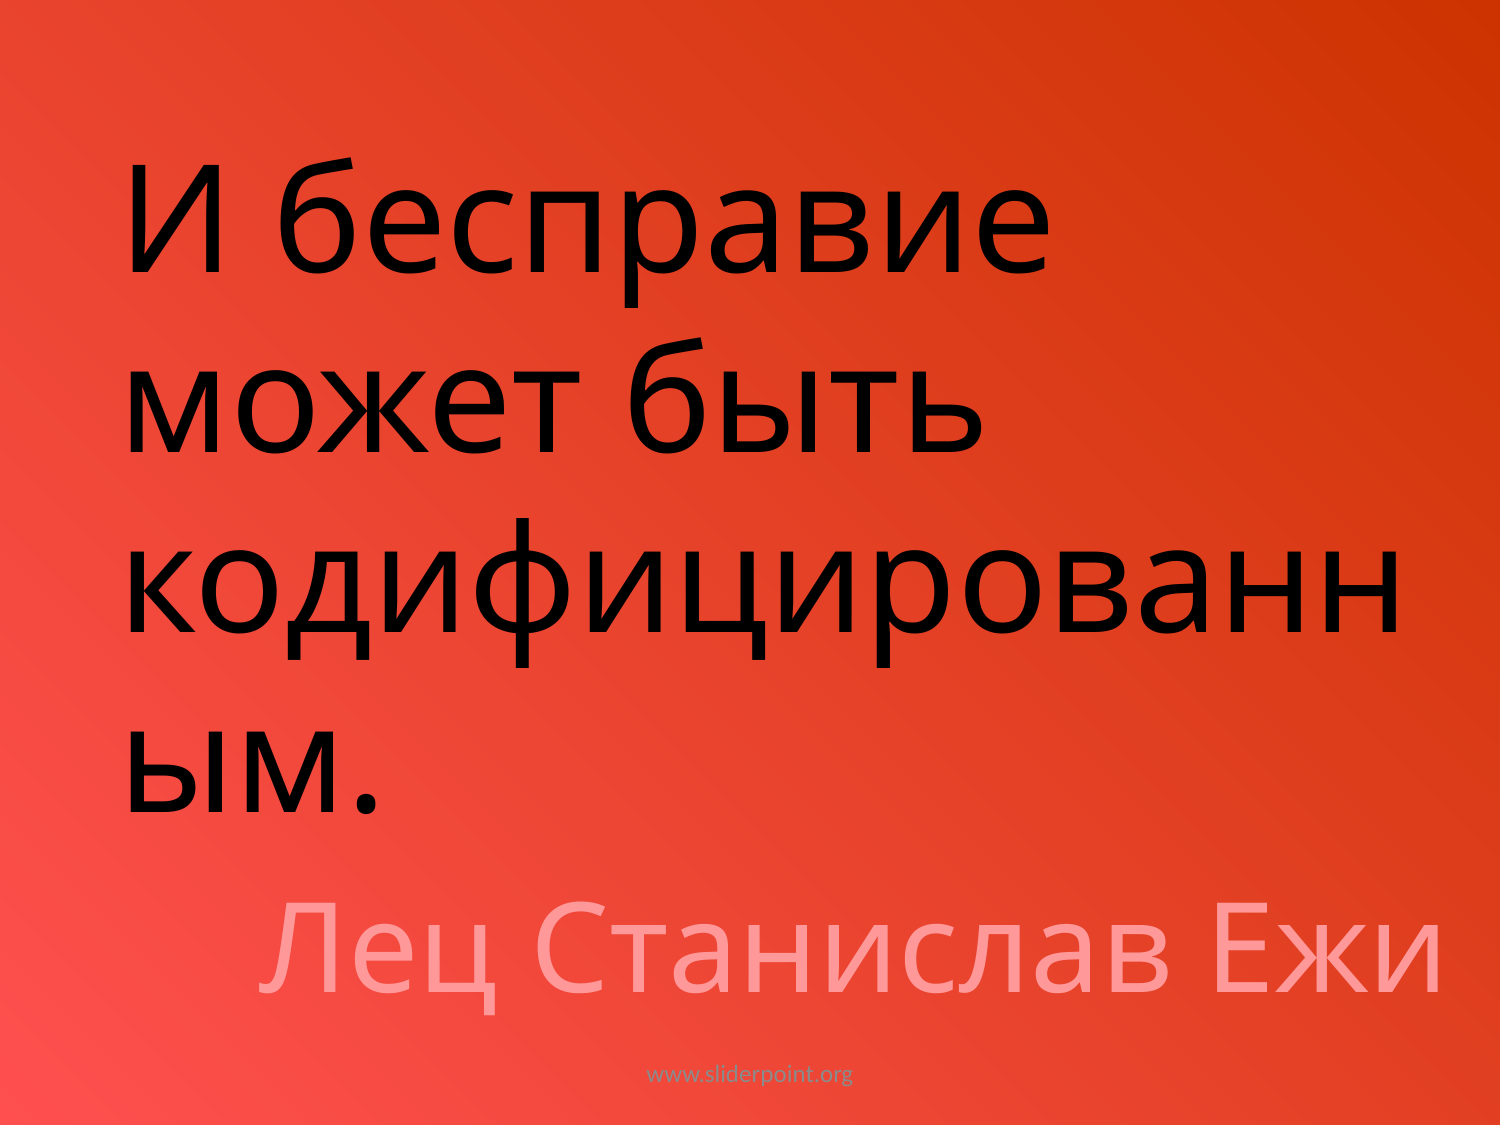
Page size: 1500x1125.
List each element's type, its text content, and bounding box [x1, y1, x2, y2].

footer www.sliderpoint.org [512, 1042, 988, 1103]
list И бесправие может быть кодифицированным. Лец Станислав Ежи [46, 35, 1465, 1079]
